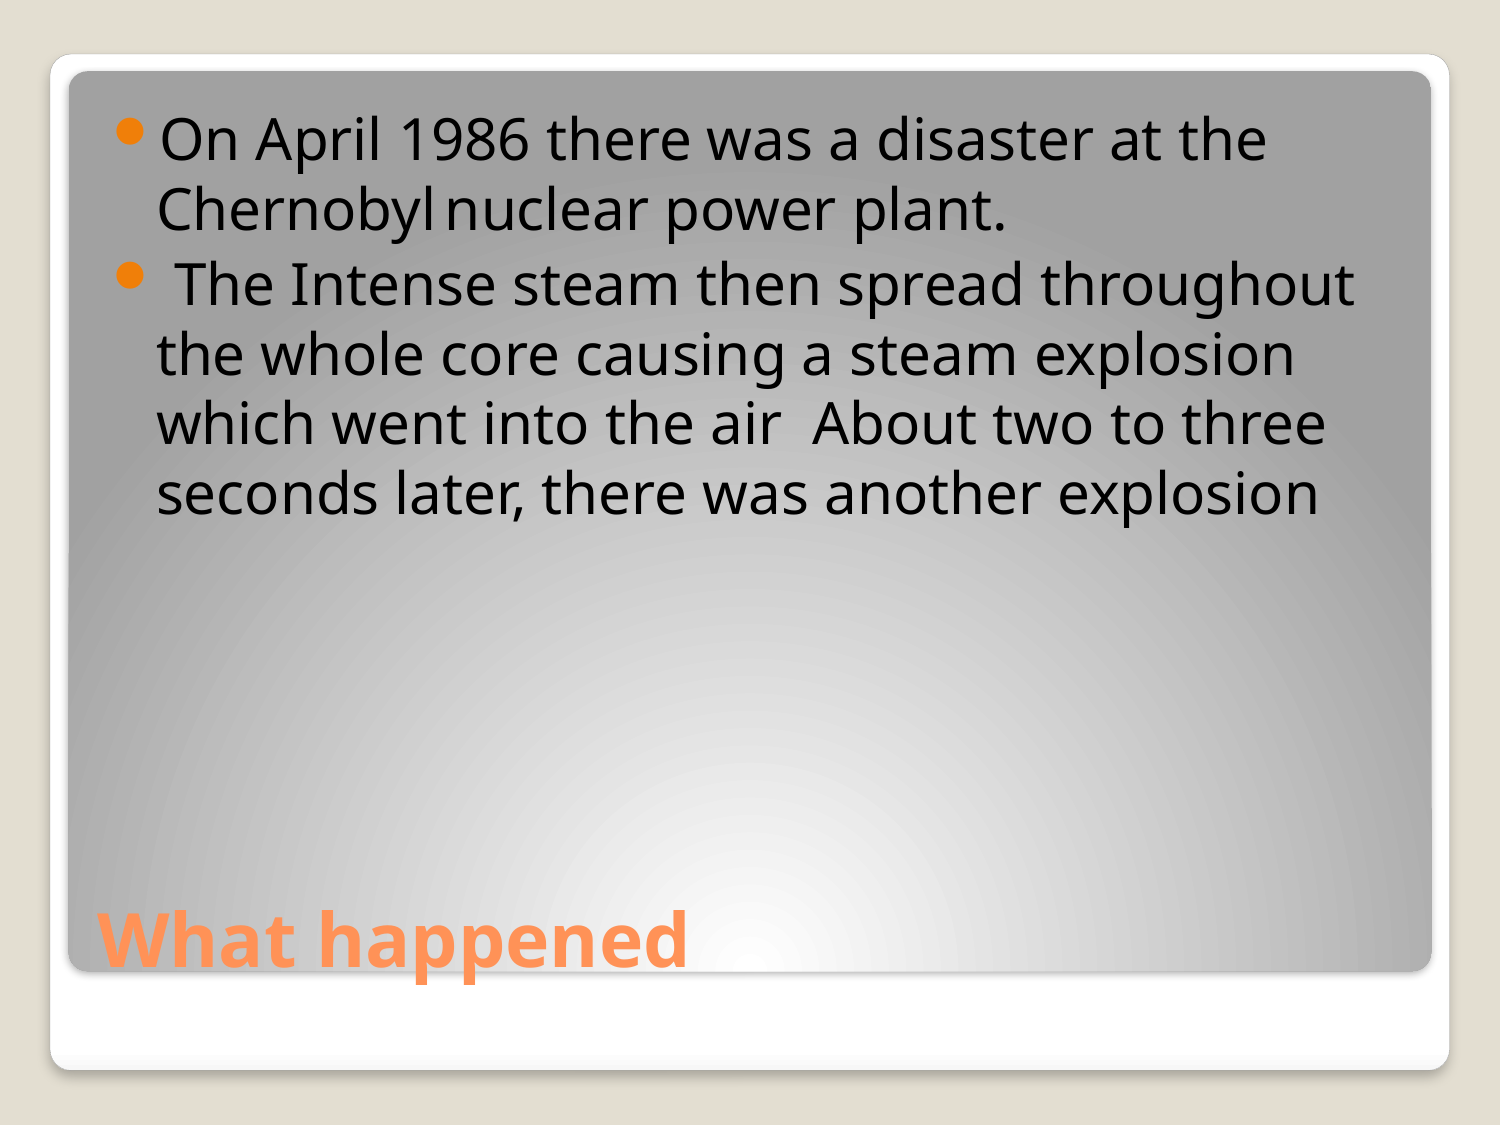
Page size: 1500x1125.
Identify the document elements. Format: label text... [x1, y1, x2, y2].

title What happened [82, 817, 1425, 990]
list On April 1986 there was a disaster at the Chernobyl nuclear power plant. The Intense steam then spread throughout the whole core causing a steam explosion which went into the air About two to three seconds later, there was another explosion [82, 86, 1425, 774]
